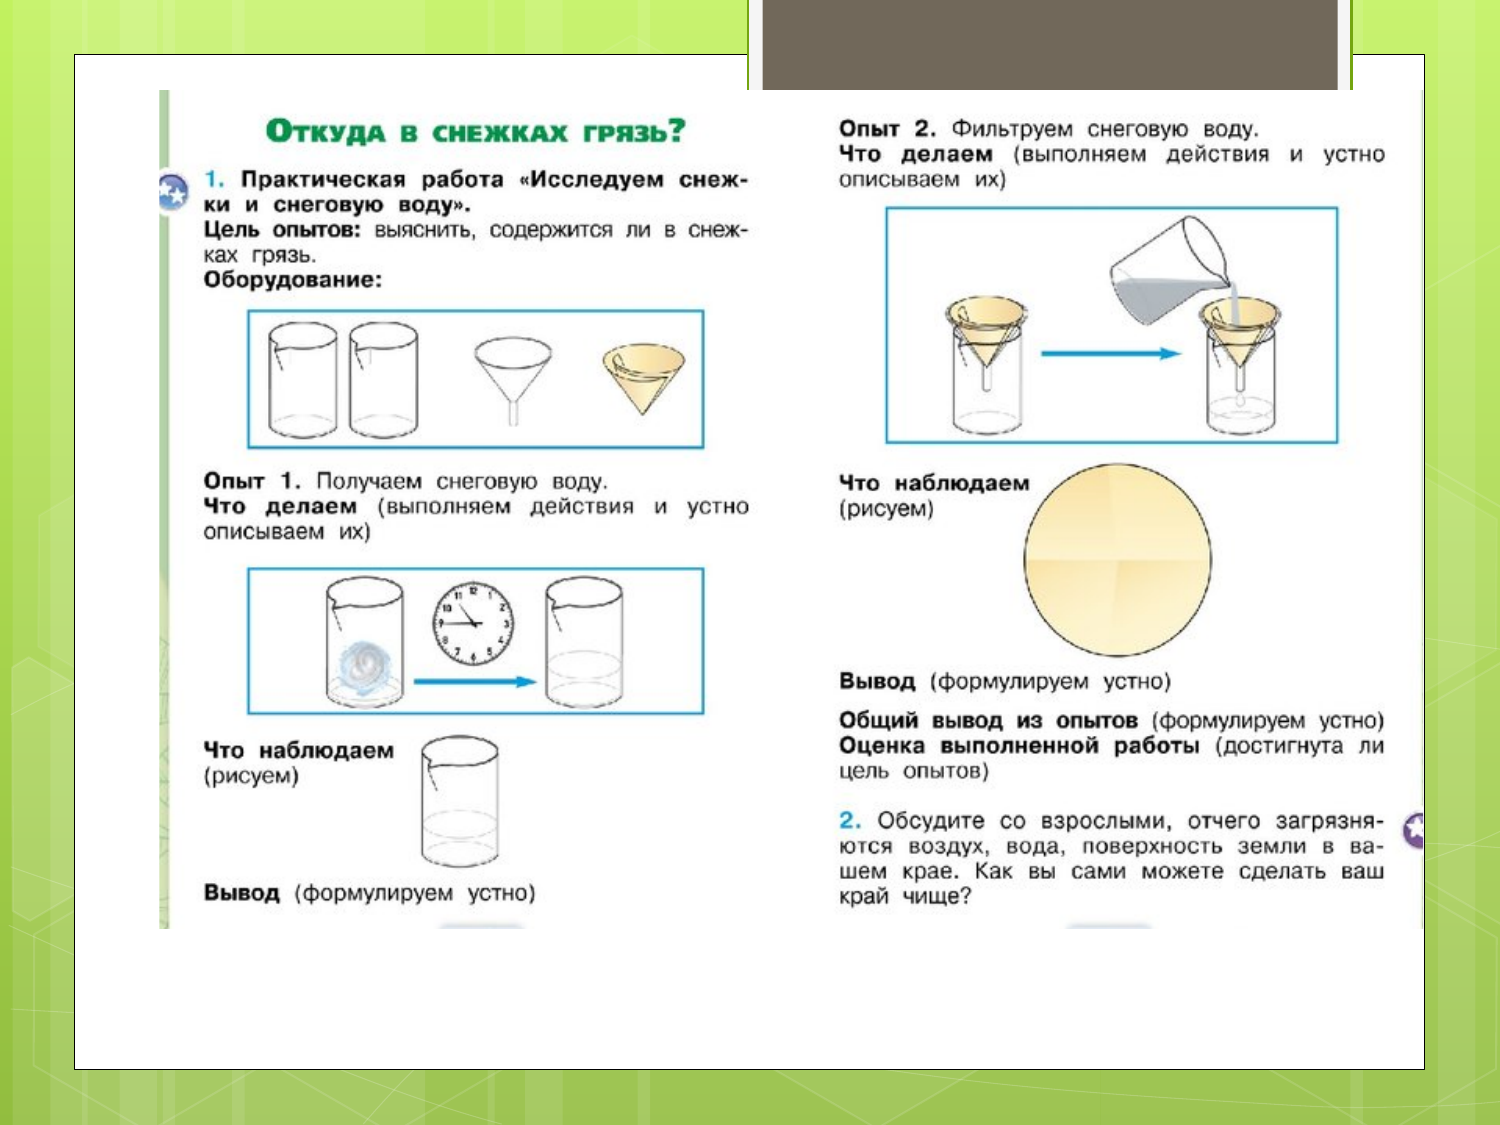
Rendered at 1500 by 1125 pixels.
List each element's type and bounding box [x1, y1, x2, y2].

picture [159, 89, 1424, 929]
